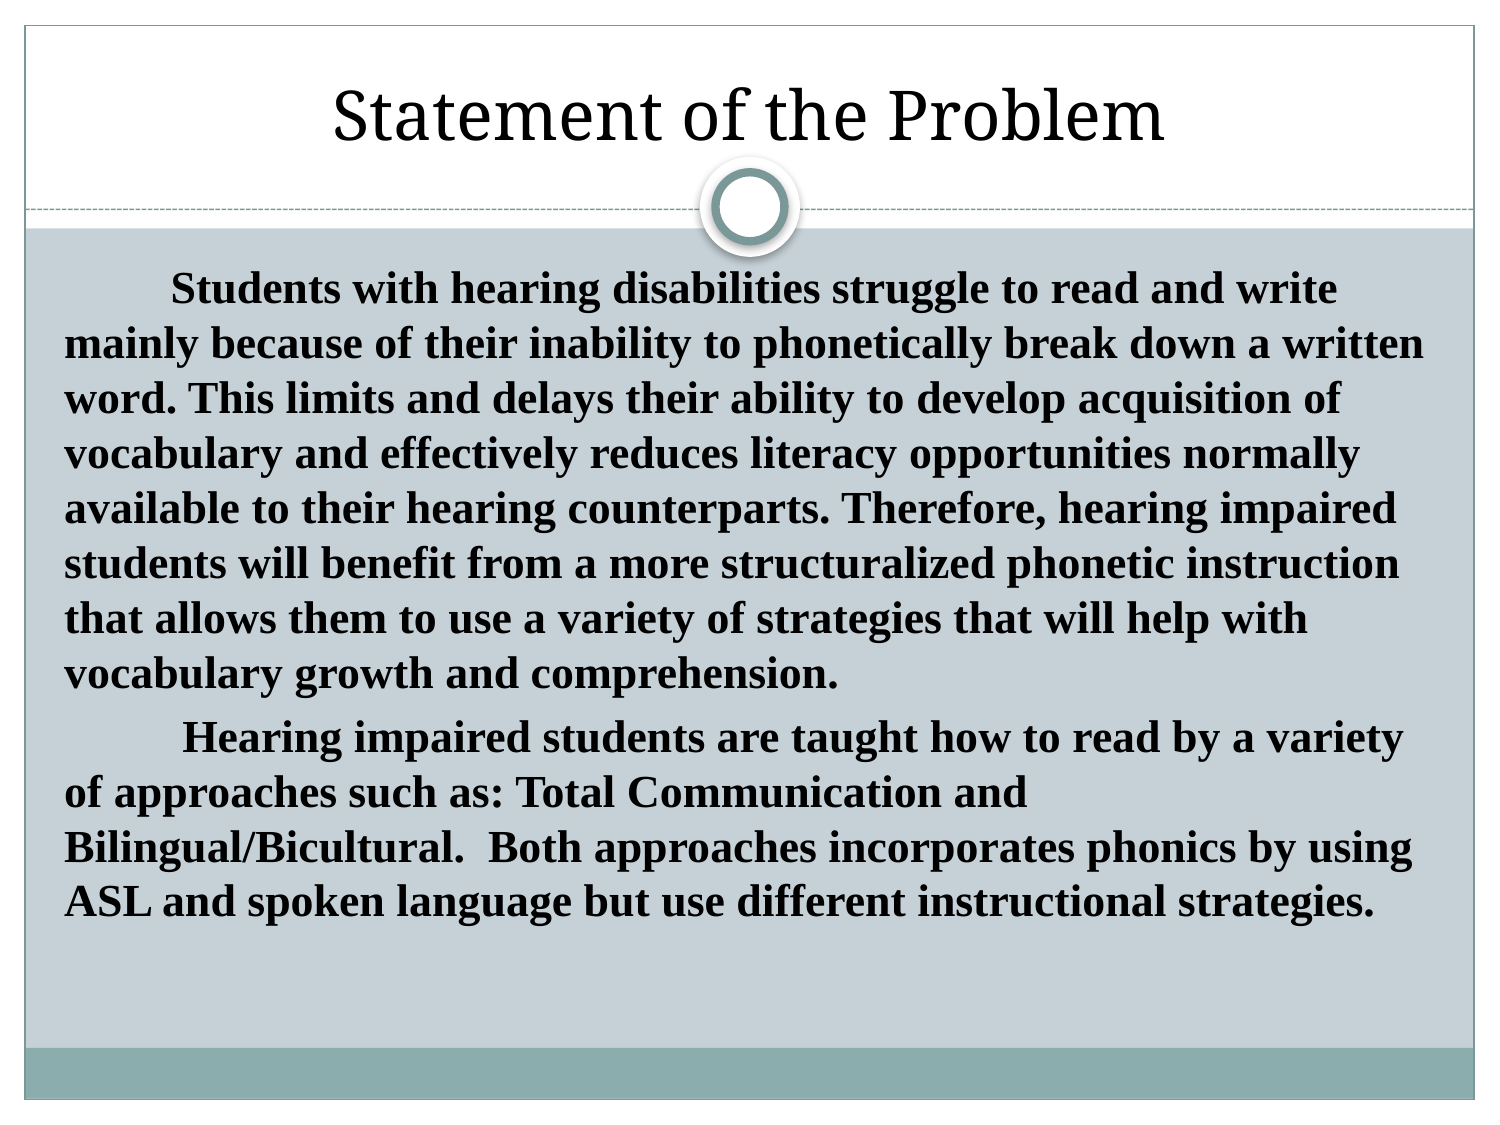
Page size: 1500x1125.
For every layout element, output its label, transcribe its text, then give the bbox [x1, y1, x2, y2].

title Statement of the Problem [49, 37, 1450, 162]
list Students with hearing disabilities struggle to read and write mainly because of their inability to phonetically break down a written word. This limits and delays their ability to develop acquisition of vocabulary and effectively reduces literacy opportunities normally available to their hearing counterparts. Therefore, hearing impaired students will benefit from a more structuralized phonetic instruction that allows them to use a variety of strategies that will help with vocabulary growth and comprehension. Hearing impaired students are taught how to read by a variety of approaches such as: Total Communication and Bilingual/Bicultural. Both approaches incorporates phonics by using ASL and spoken language but use different instructional strategies. [49, 250, 1445, 1063]
